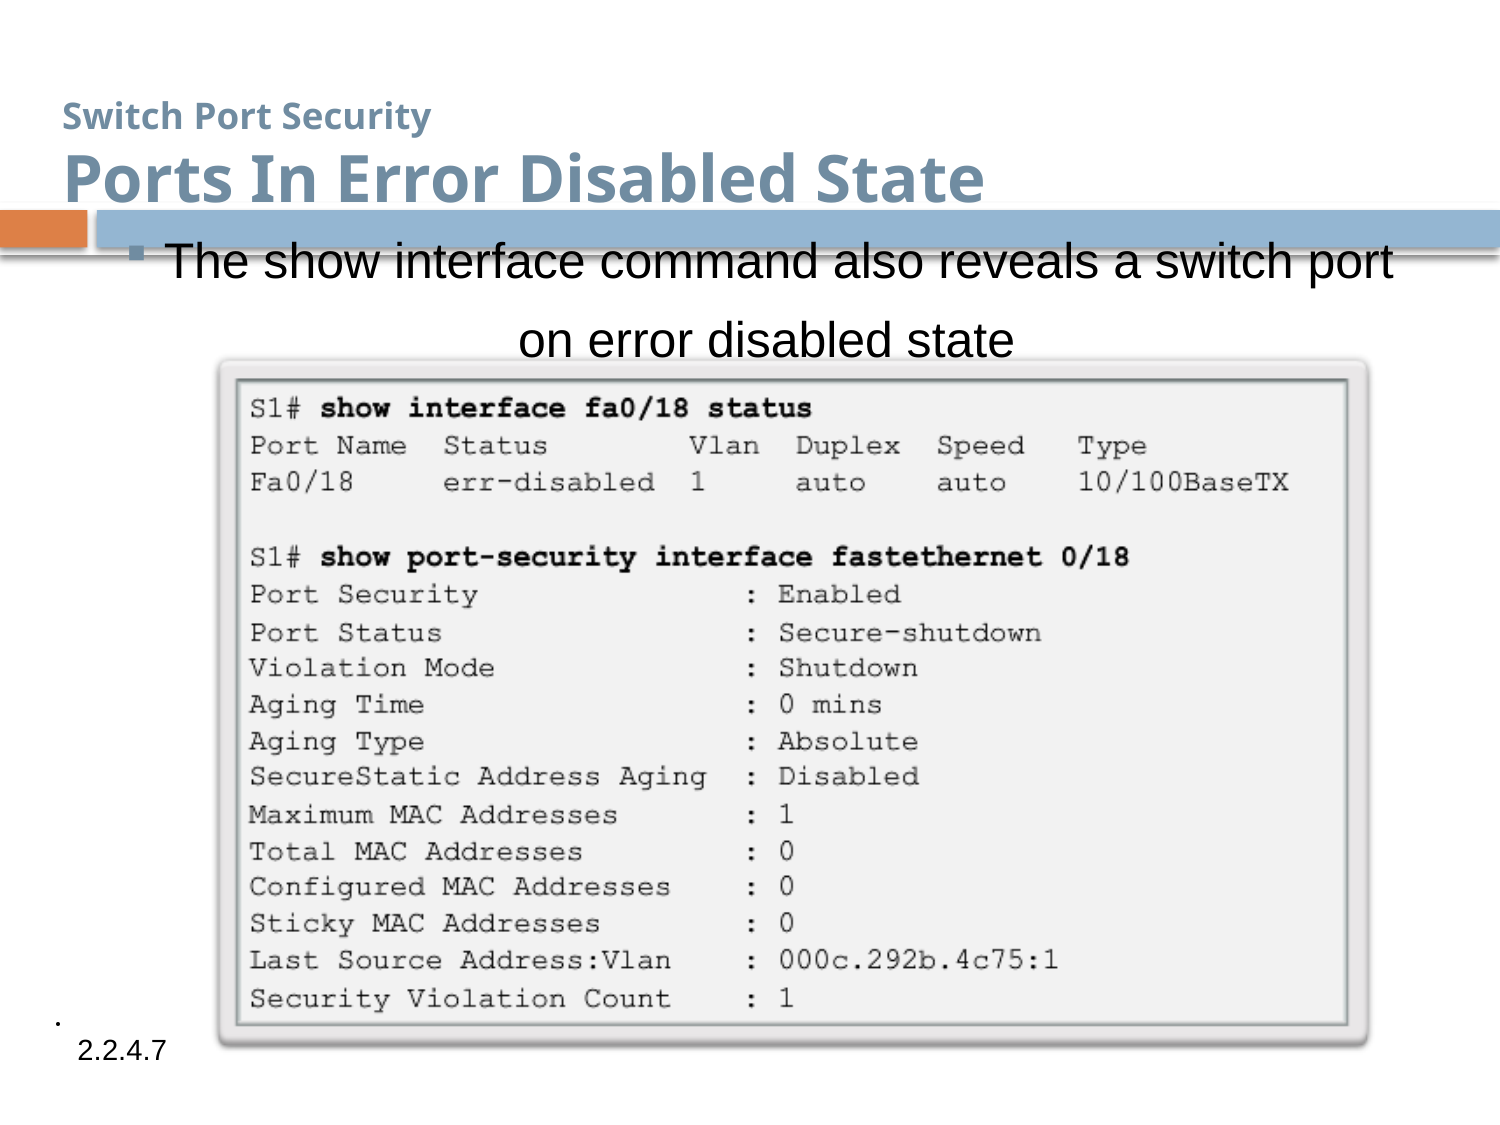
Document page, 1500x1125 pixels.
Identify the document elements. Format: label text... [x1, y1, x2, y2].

title Switch Port Security Ports In Error Disabled State [47, 85, 1384, 224]
picture [203, 349, 1380, 1059]
text_box [83, 230, 1387, 724]
